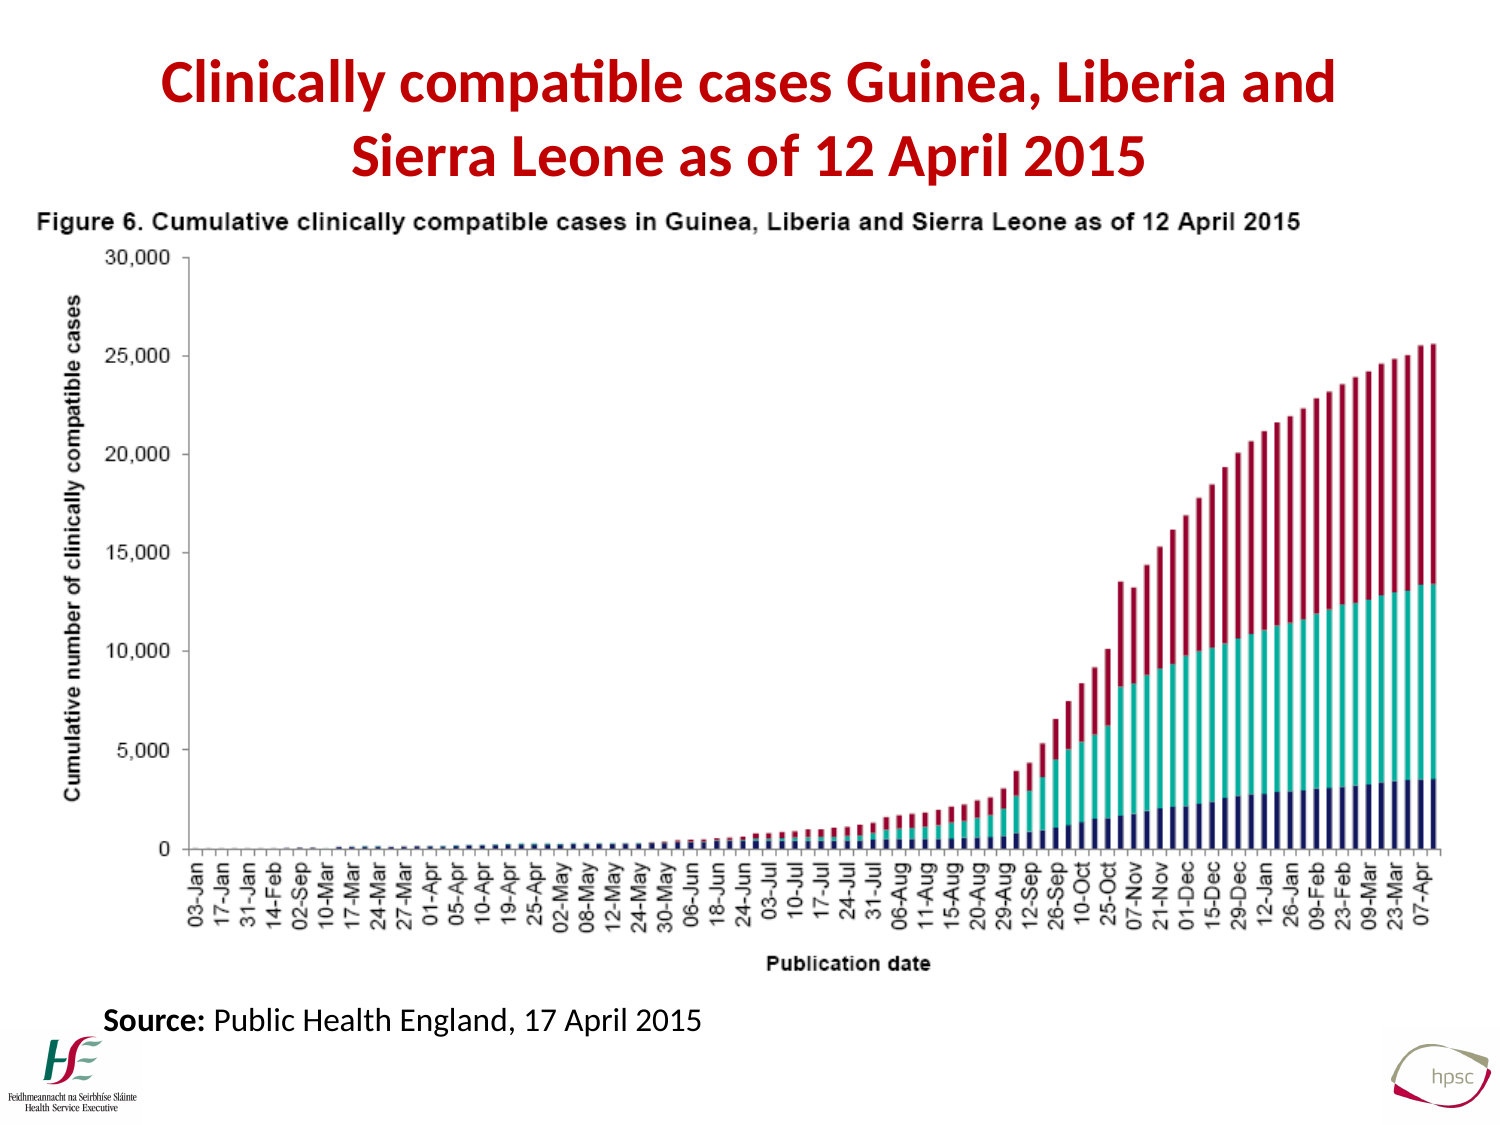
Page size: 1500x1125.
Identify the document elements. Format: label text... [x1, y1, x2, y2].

title Clinically compatible cases Guinea, Liberia and Sierra Leone as of 12 April 2015 [75, 33, 1425, 197]
text_box Source: Public Health England, 17 April 2015 [88, 991, 786, 1046]
picture [29, 207, 1449, 980]
picture [1381, 1027, 1500, 1125]
picture [0, 1029, 142, 1125]
